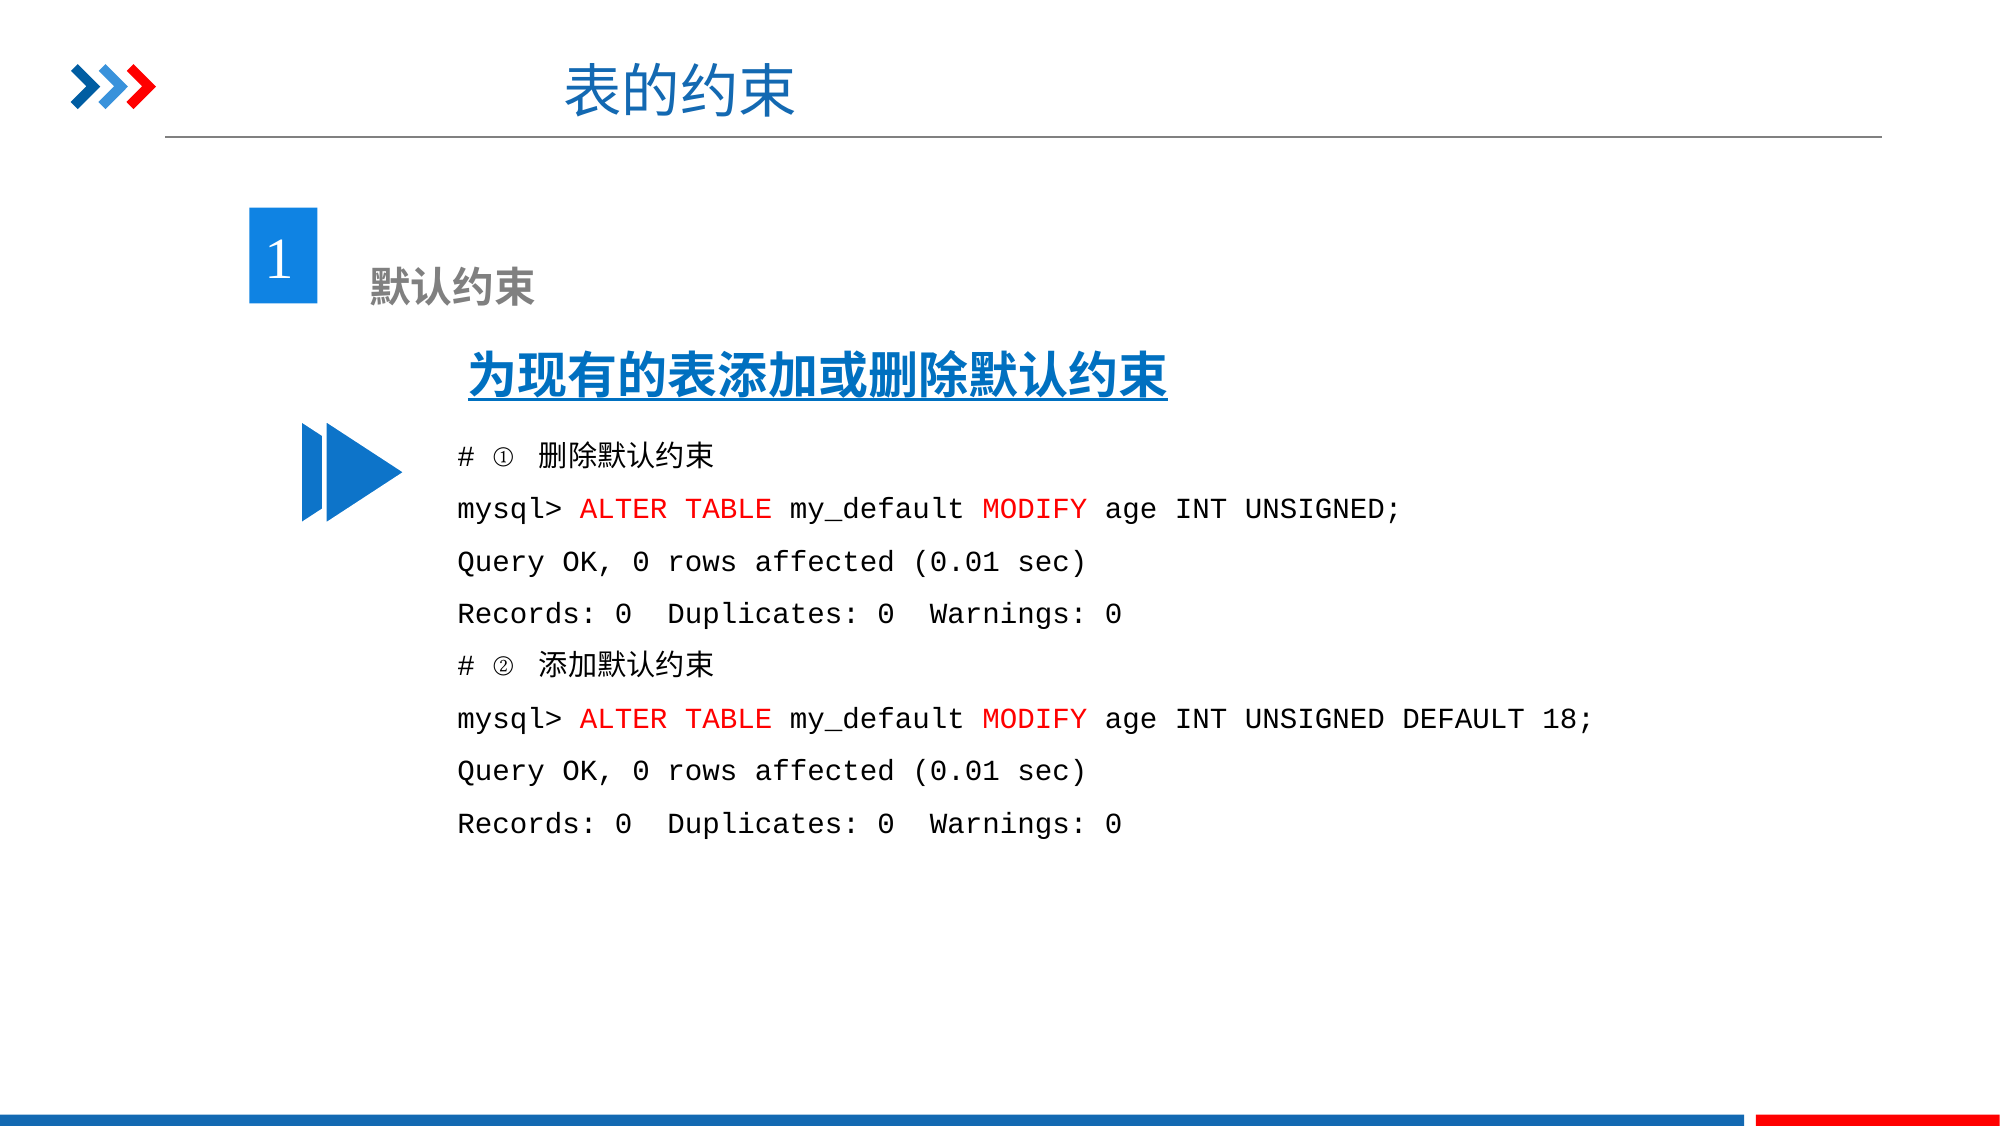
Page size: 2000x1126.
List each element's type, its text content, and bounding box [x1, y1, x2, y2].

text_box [249, 207, 318, 304]
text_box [299, 418, 408, 527]
title 表的约束 [521, 25, 1296, 153]
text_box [404, 335, 1688, 852]
text_box 默认约束 [319, 245, 1092, 320]
